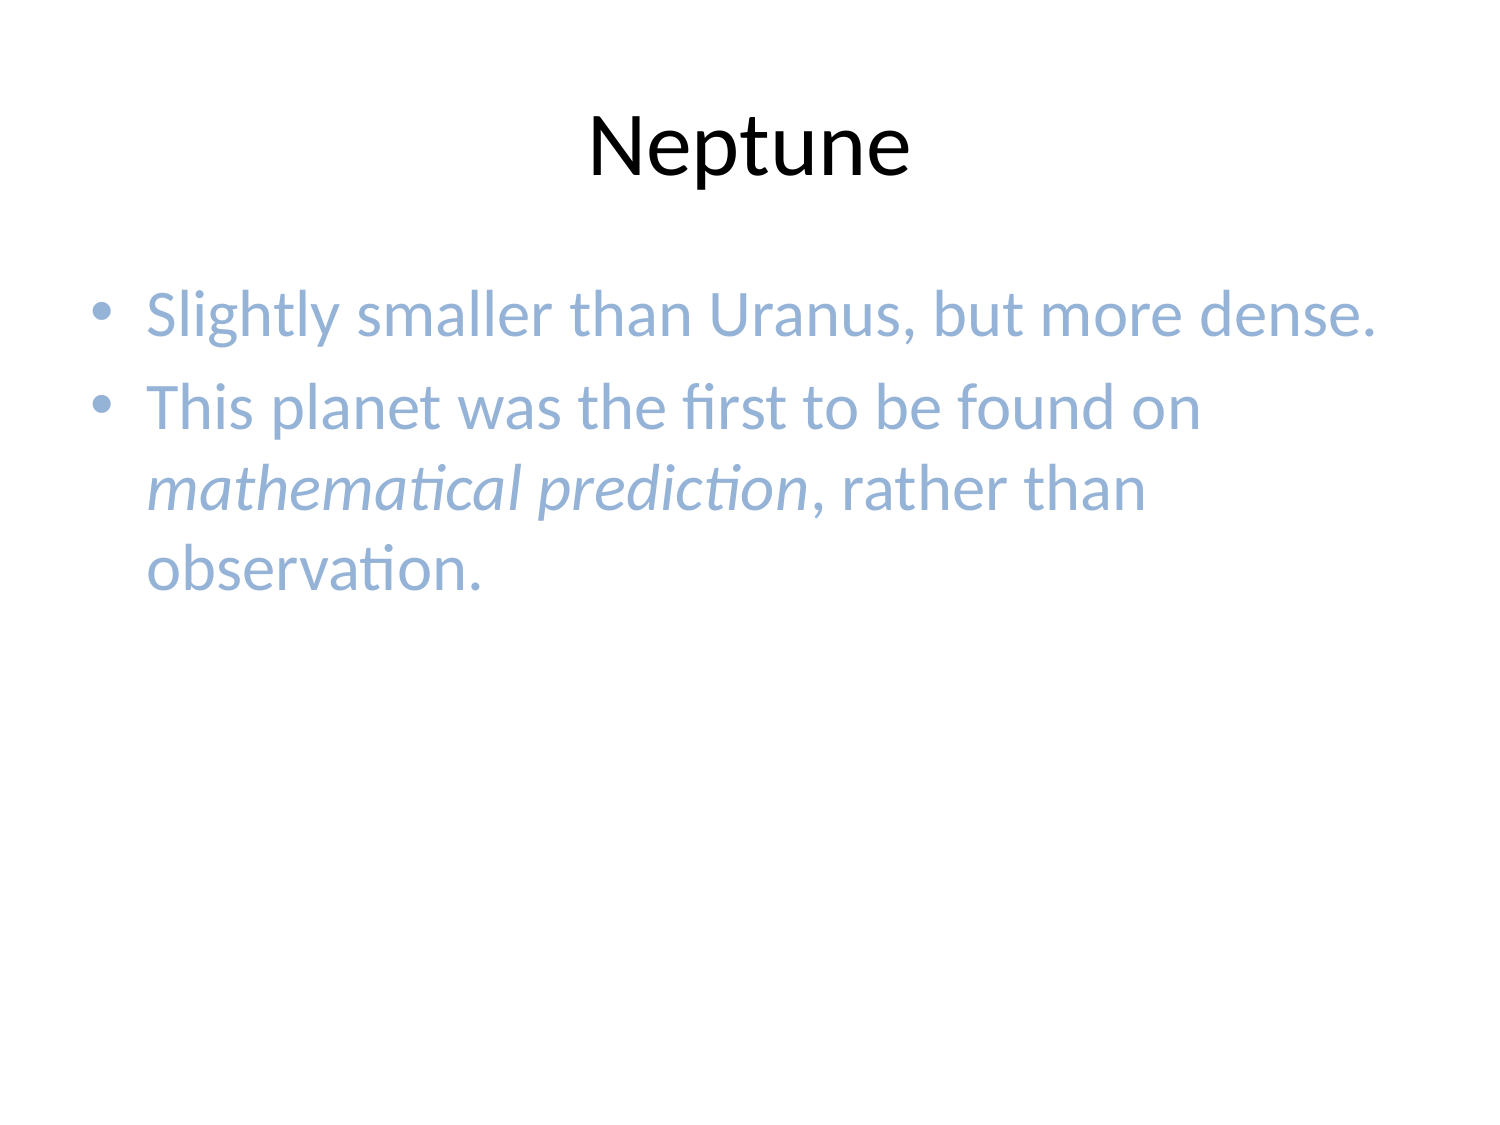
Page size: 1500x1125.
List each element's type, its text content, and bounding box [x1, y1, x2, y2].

list Slightly smaller than Uranus, but more dense. This planet was the first to be found on mathematical prediction, rather than observation. [75, 262, 1425, 1005]
title Neptune [75, 45, 1425, 233]
